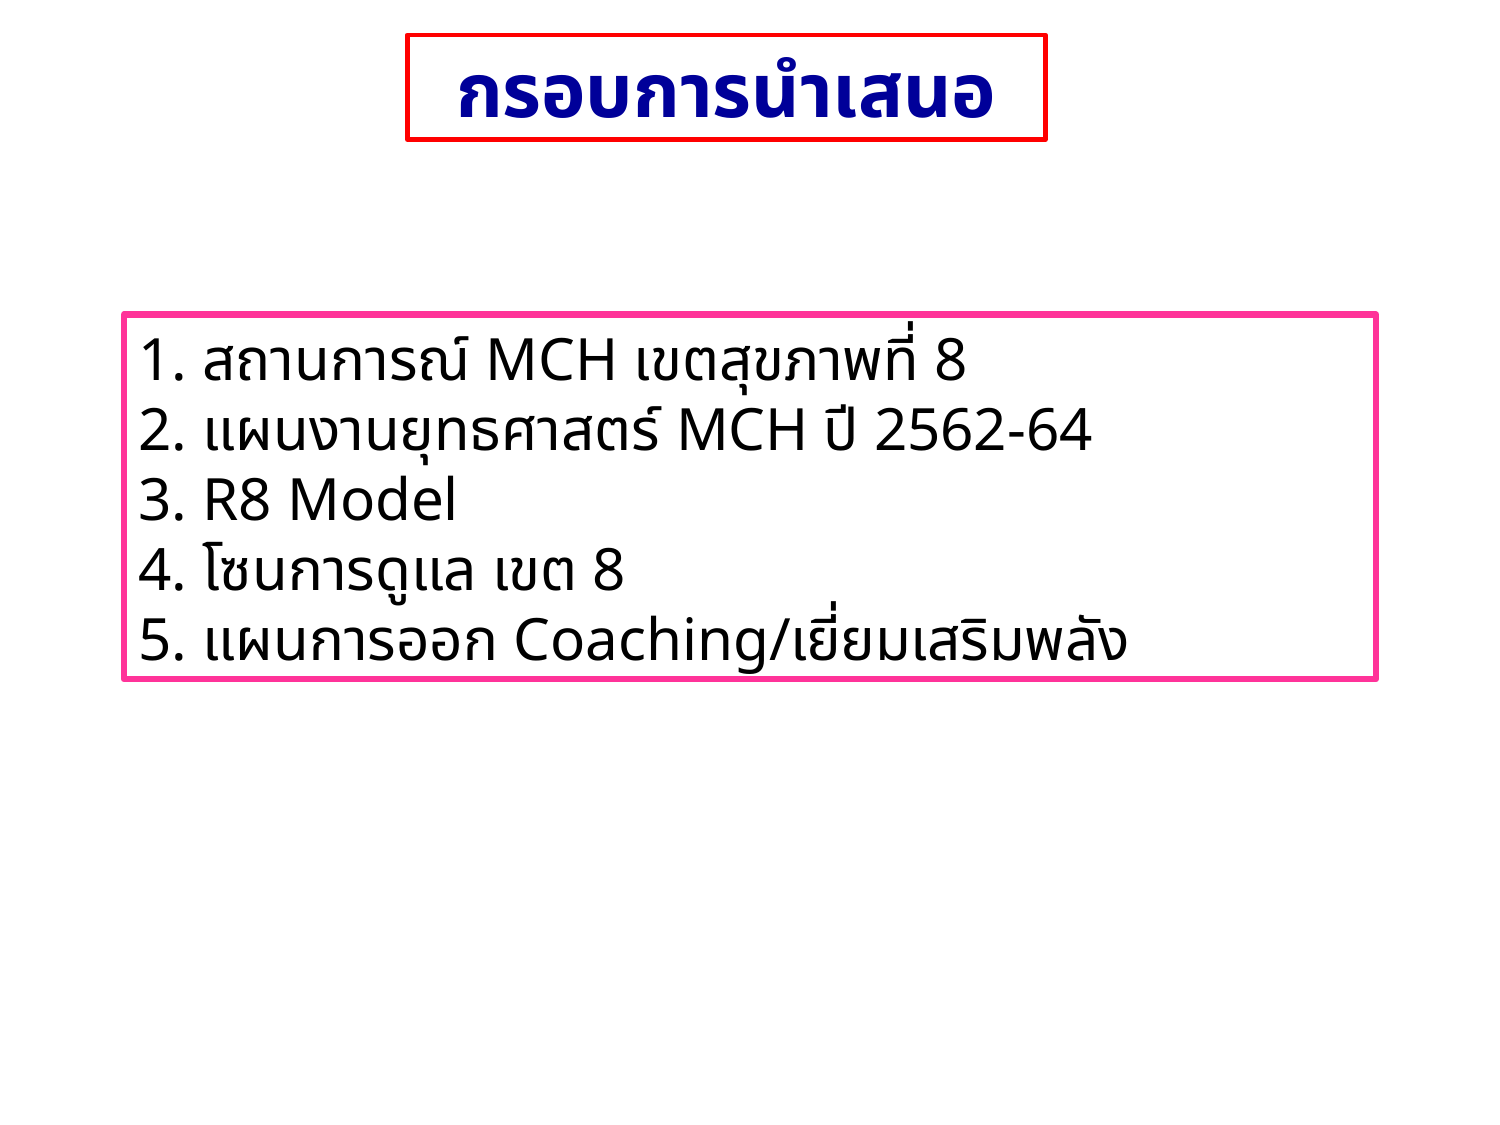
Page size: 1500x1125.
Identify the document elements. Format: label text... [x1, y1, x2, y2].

text_box กรอบการนำเสนอ [407, 34, 1046, 140]
text_box 1. สถานการณ์ MCH เขตสุขภาพที่ 8 2. แผนงานยุทธศาสตร์ MCH ปี 2562-64 3. R8 Model 4. โซนการดูแล เขต 8 5. แผนการออก Coaching/เยี่ยมเสริมพลัง [123, 314, 1376, 680]
